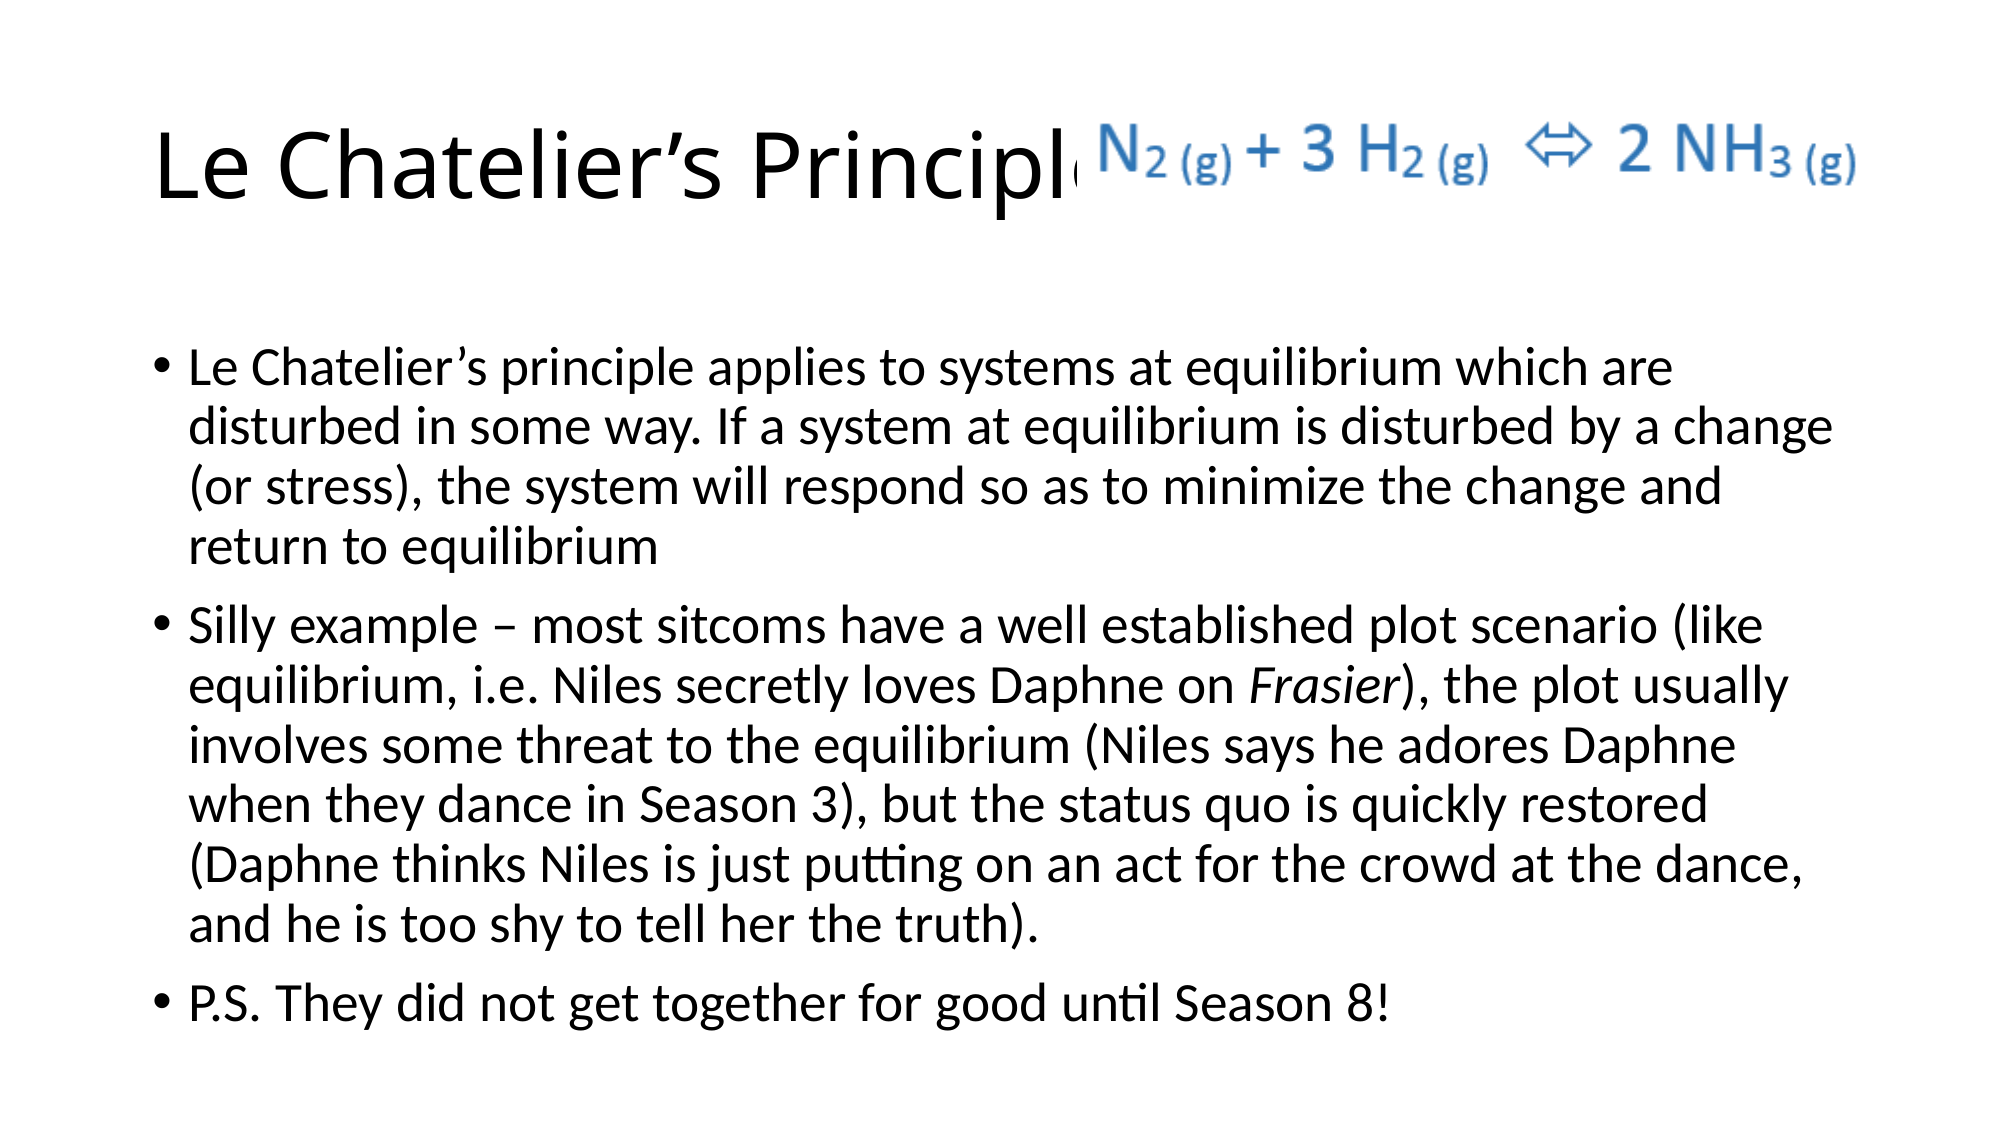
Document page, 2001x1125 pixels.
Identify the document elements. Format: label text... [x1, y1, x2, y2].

picture [1077, 59, 1901, 260]
title Le Chatelier’s Principle [137, 59, 1863, 278]
list Le Chatelier’s principle applies to systems at equilibrium which are disturbed in some way. If a system at equilibrium is disturbed by a change (or stress), the system will respond so as to minimize the change and return to equilibrium Silly example – most sitcoms have a well established plot scenario (like equilibrium, i.e. Niles secretly loves Daphne on Frasier), the plot usually involves some threat to the equilibrium (Niles says he adores Daphne when they dance in Season 3), but the status quo is quickly restored (Daphne thinks Niles is just putting on an act for the crowd at the dance, and he is too shy to tell her the truth). P.S. They did not get together for good until Season 8! [137, 330, 1863, 1044]
